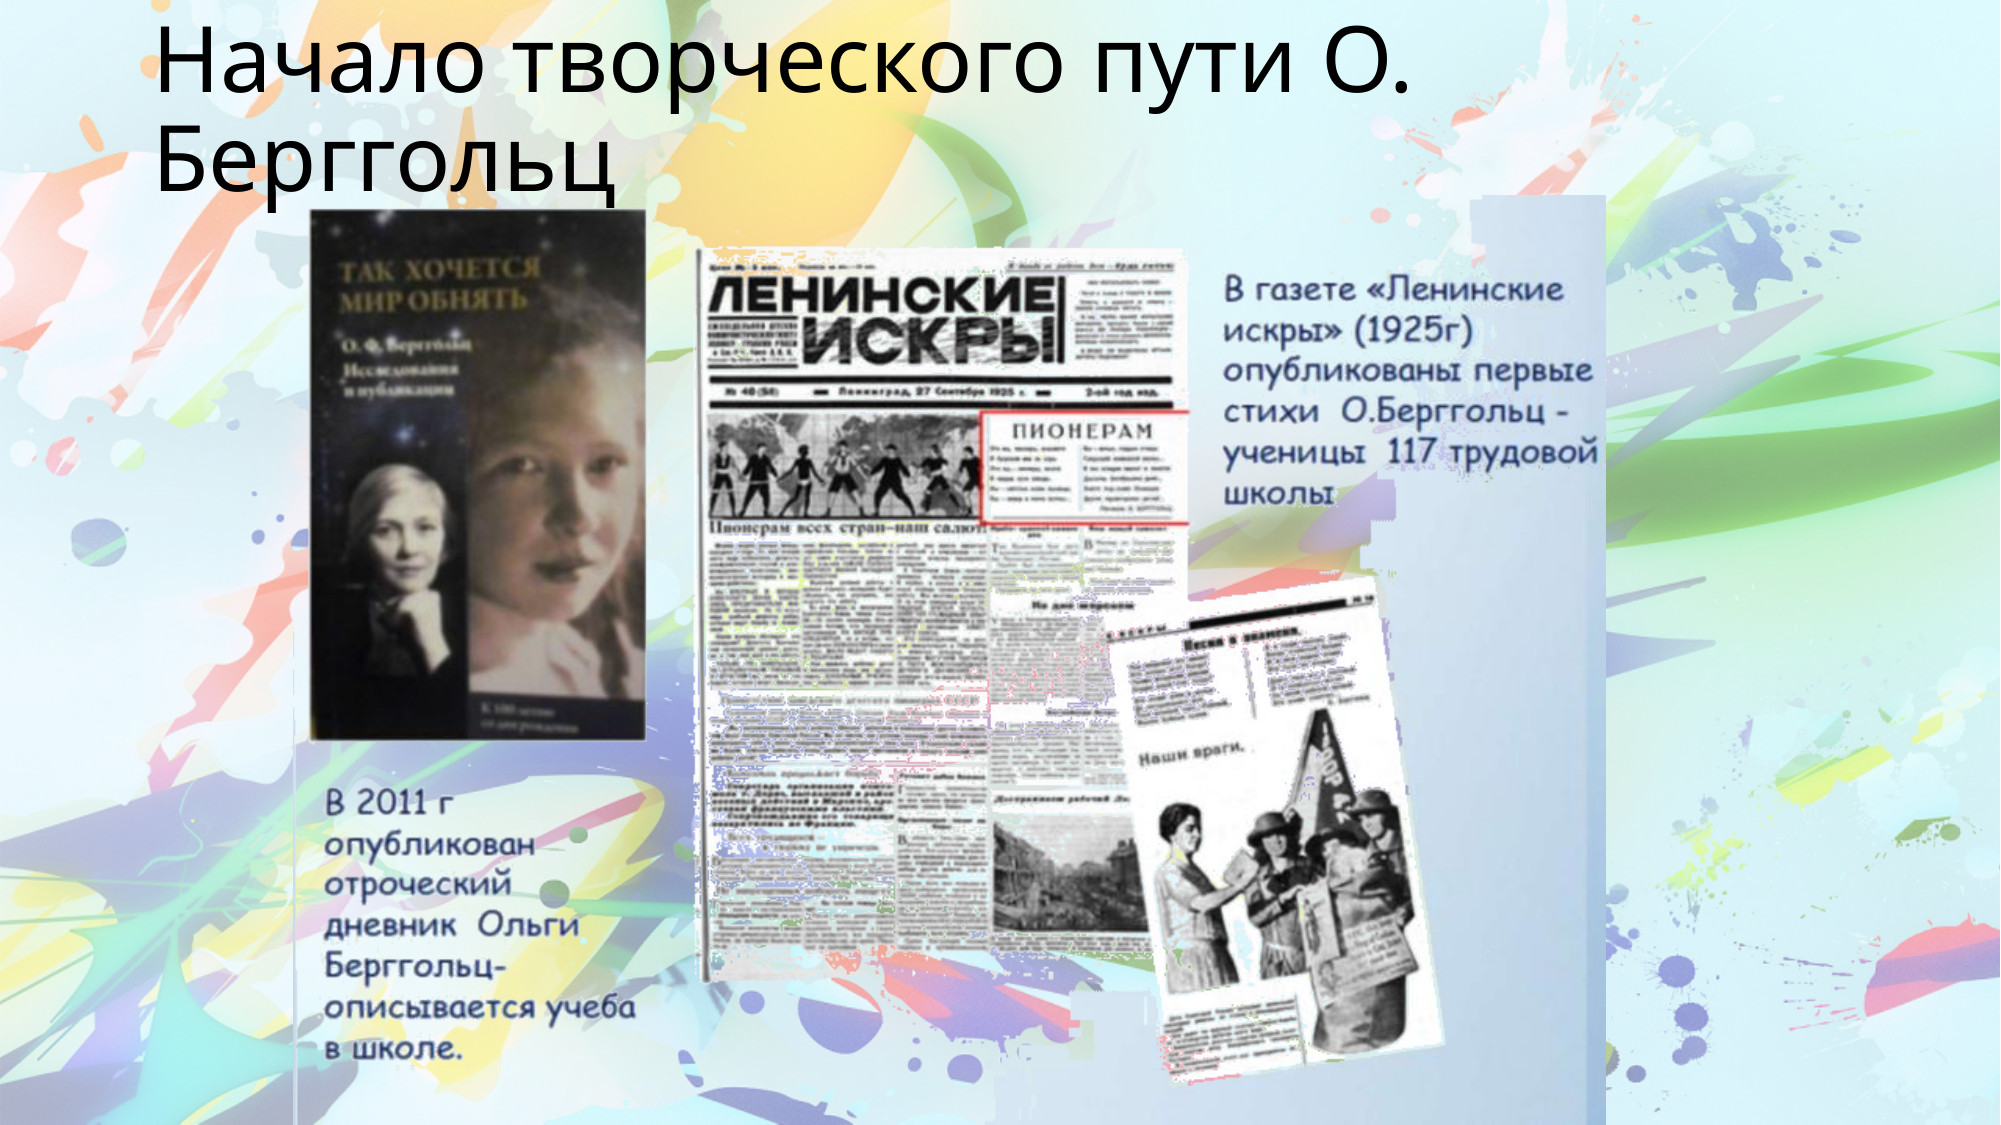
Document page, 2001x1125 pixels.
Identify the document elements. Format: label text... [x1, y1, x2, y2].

title Начало творческого пути О. Берггольц [137, 3, 1863, 222]
picture [293, 195, 1606, 1125]
